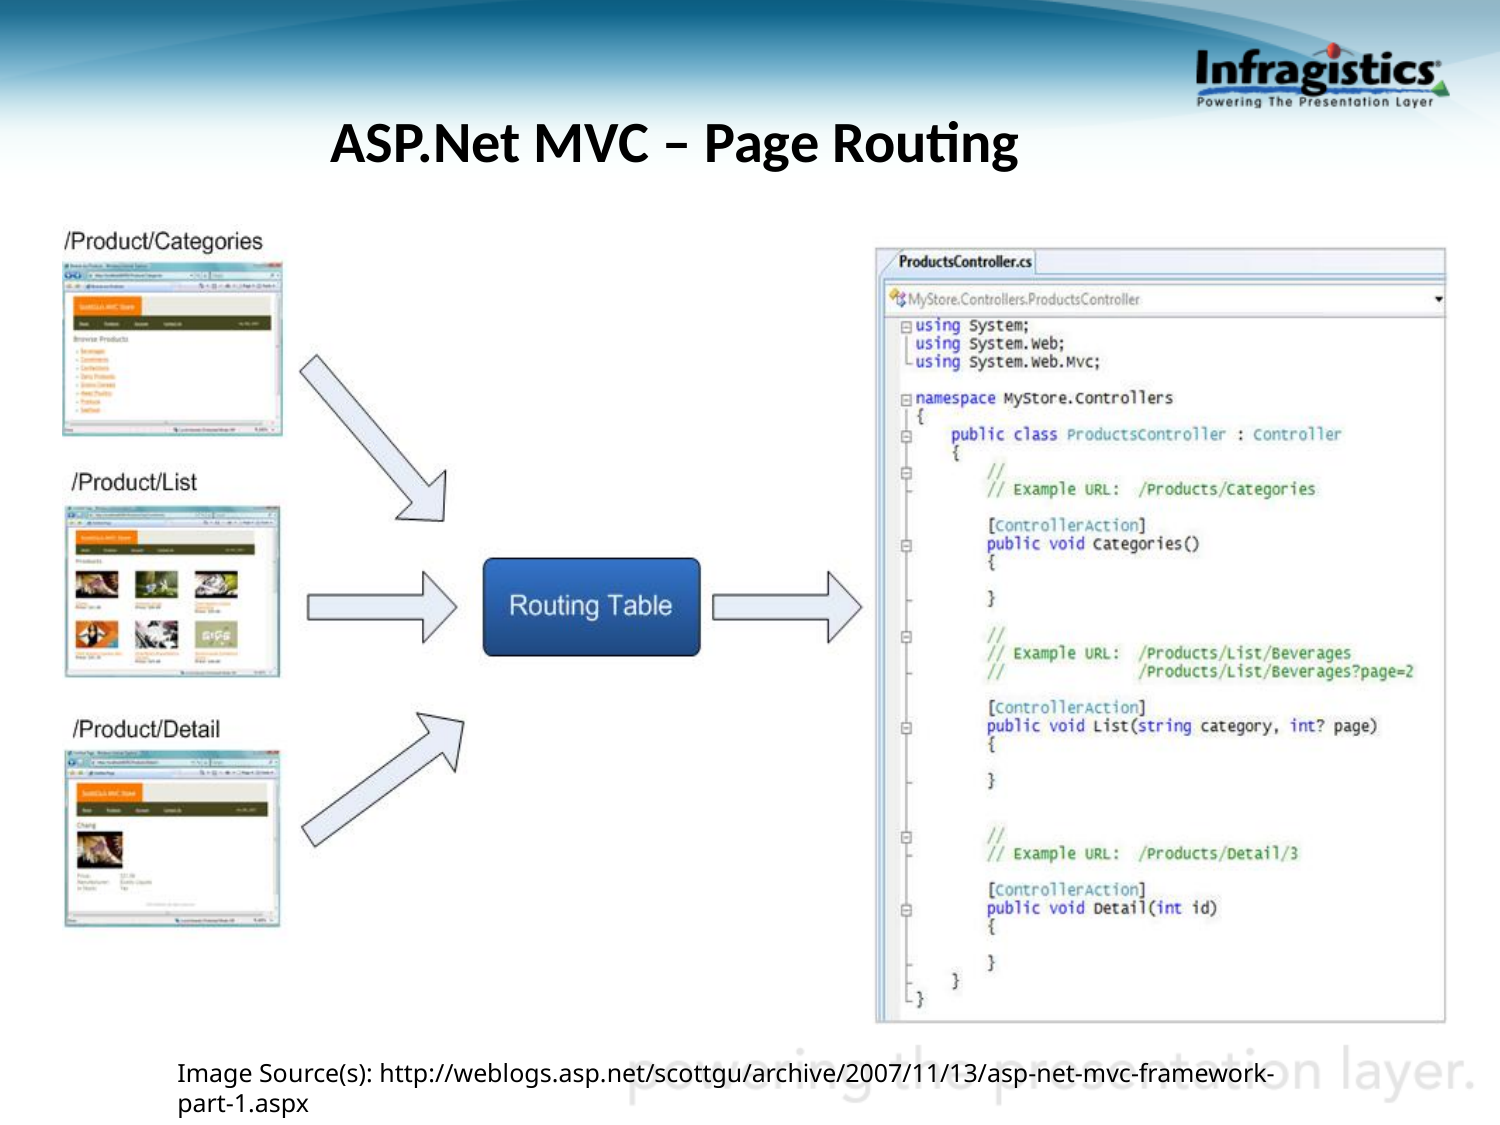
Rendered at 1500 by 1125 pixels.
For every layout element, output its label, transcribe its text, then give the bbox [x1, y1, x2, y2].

title ASP.Net MVC – Page Routing [0, 44, 1351, 233]
picture [0, 0, 1500, 1125]
text_box Image Source(s): http://weblogs.asp.net/scottgu/archive/2007/11/13/asp-net-mvc-framework-part-1.aspx [162, 1049, 1325, 1125]
